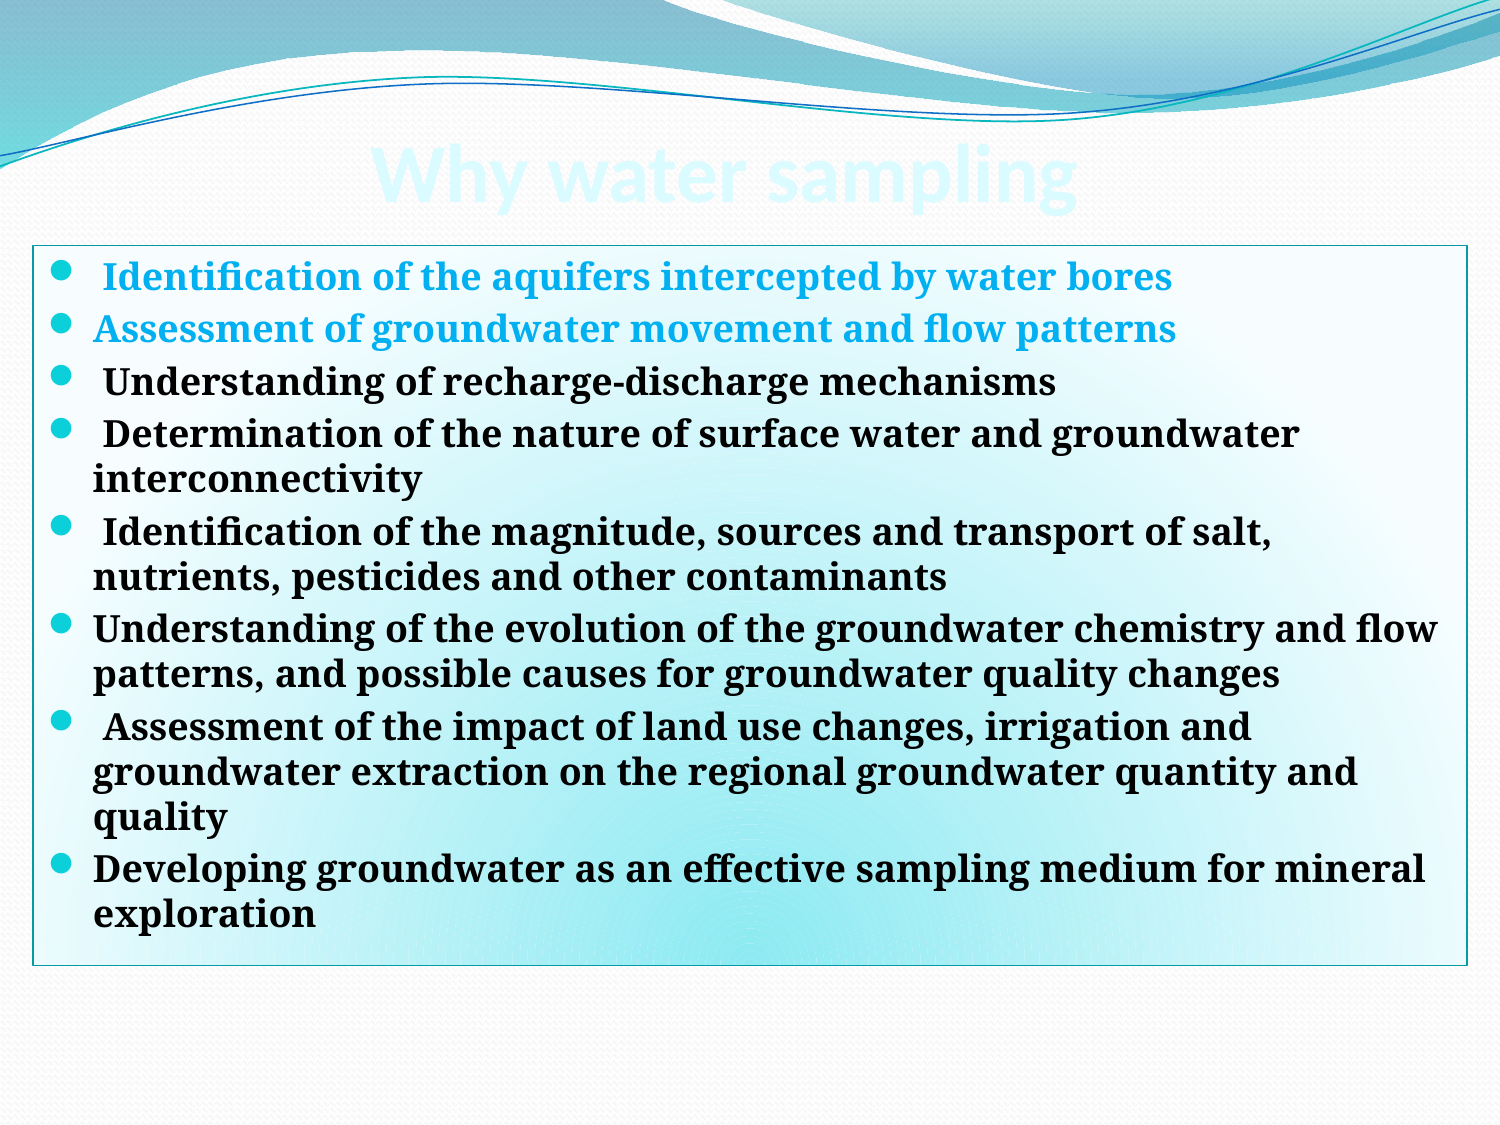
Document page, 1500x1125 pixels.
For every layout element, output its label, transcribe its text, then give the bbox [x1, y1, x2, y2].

title Why water sampling [49, 116, 1400, 220]
list Identification of the aquifers intercepted by water bores Assessment of groundwater movement and flow patterns Understanding of recharge-discharge mechanisms Determination of the nature of surface water and groundwater interconnectivity Identification of the magnitude, sources and transport of salt, nutrients, pesticides and other contaminants Understanding of the evolution of the groundwater chemistry and flow patterns, and possible causes for groundwater quality changes Assessment of the impact of land use changes, irrigation and groundwater extraction on the regional groundwater quantity and quality Developing groundwater as an effective sampling medium for mineral exploration [32, 245, 1468, 966]
